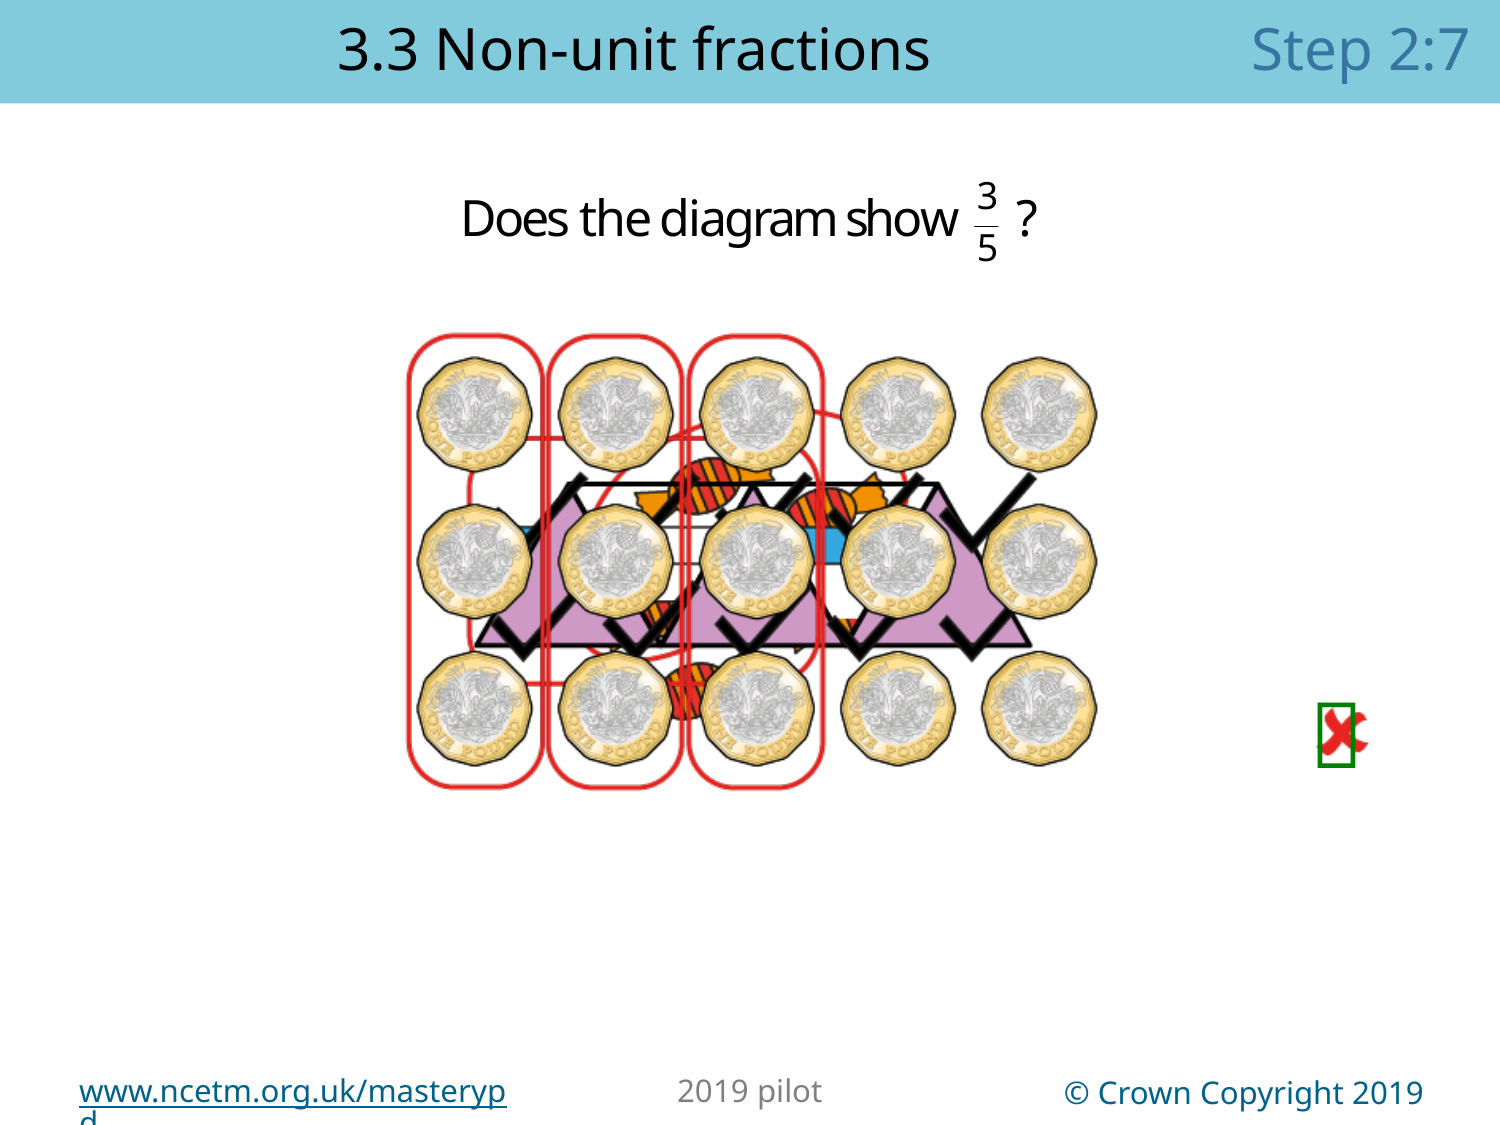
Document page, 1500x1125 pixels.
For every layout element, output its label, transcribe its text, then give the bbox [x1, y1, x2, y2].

list 3.3 Non-unit fractions Step 2:7 [0, 0, 1500, 104]
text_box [460, 175, 1040, 268]
text_box  [1294, 669, 1368, 795]
picture [385, 316, 1115, 808]
picture [1314, 700, 1378, 765]
